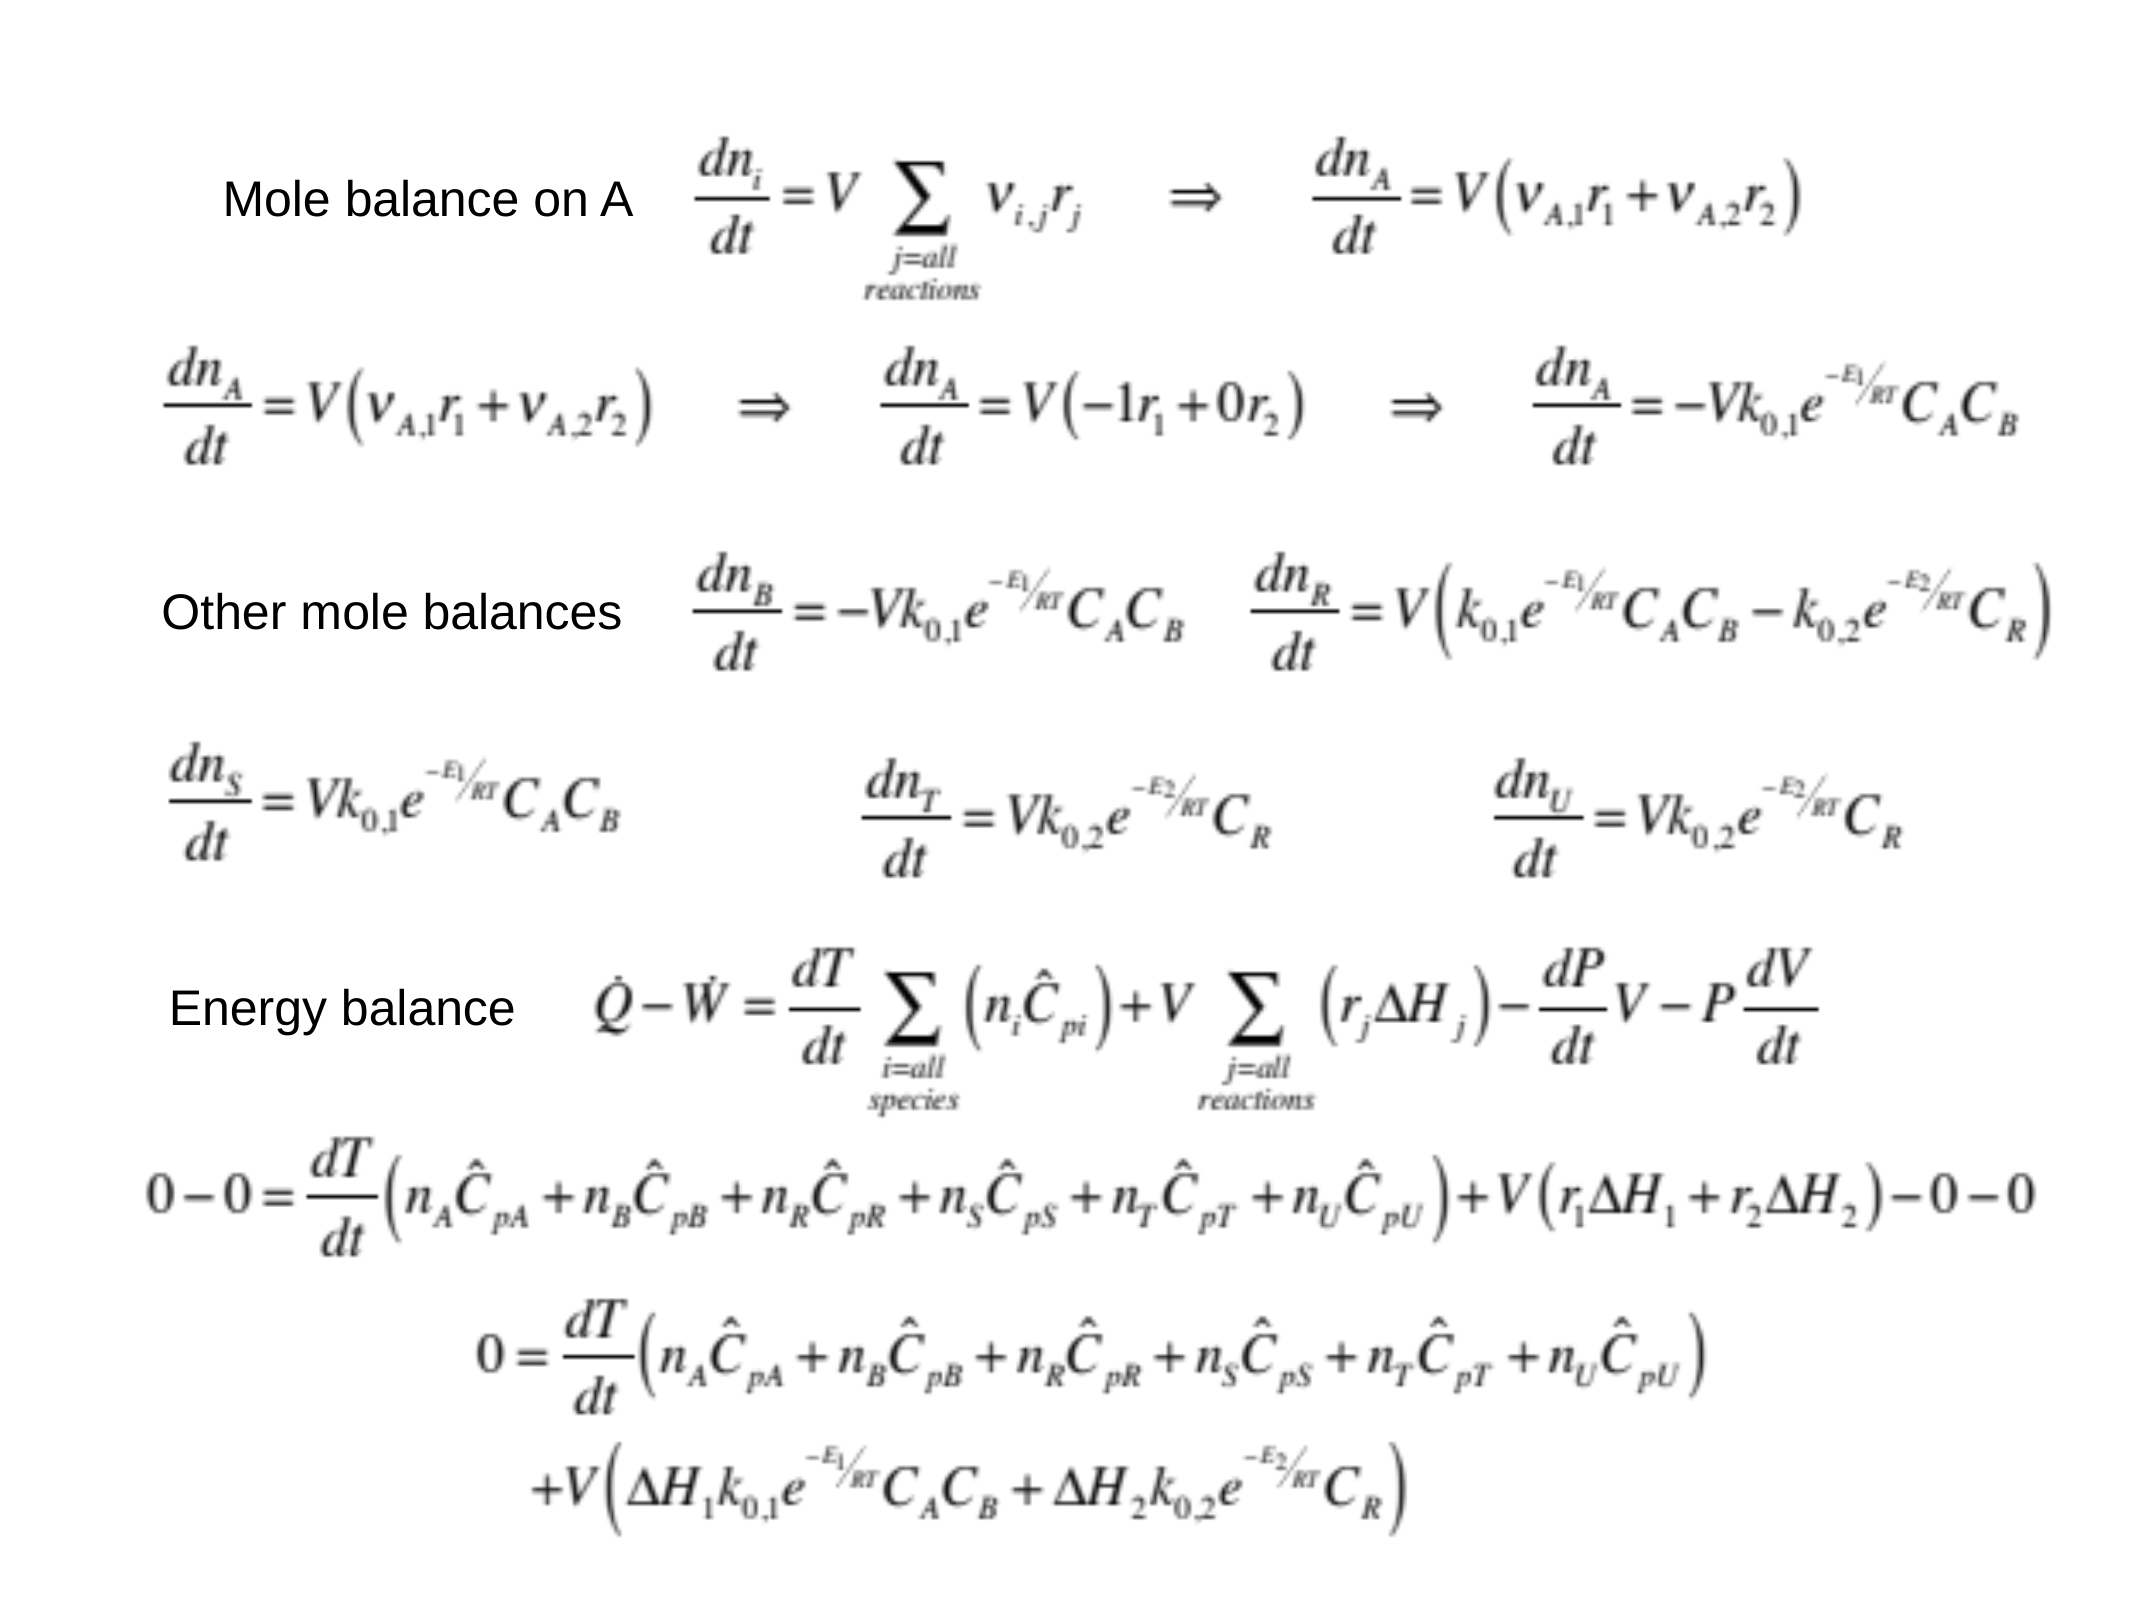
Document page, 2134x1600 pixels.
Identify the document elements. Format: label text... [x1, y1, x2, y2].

text_box Mole balance on A [222, 166, 634, 227]
text_box Energy balance [168, 975, 517, 1036]
picture [160, 728, 626, 870]
picture [141, 935, 2040, 1265]
picture [1245, 539, 2054, 680]
picture [472, 1283, 1712, 1542]
picture [687, 539, 1189, 680]
picture [689, 124, 1805, 315]
picture [855, 745, 1277, 886]
picture [1485, 745, 1906, 886]
text_box Other mole balances [161, 579, 623, 640]
picture [158, 332, 2023, 474]
